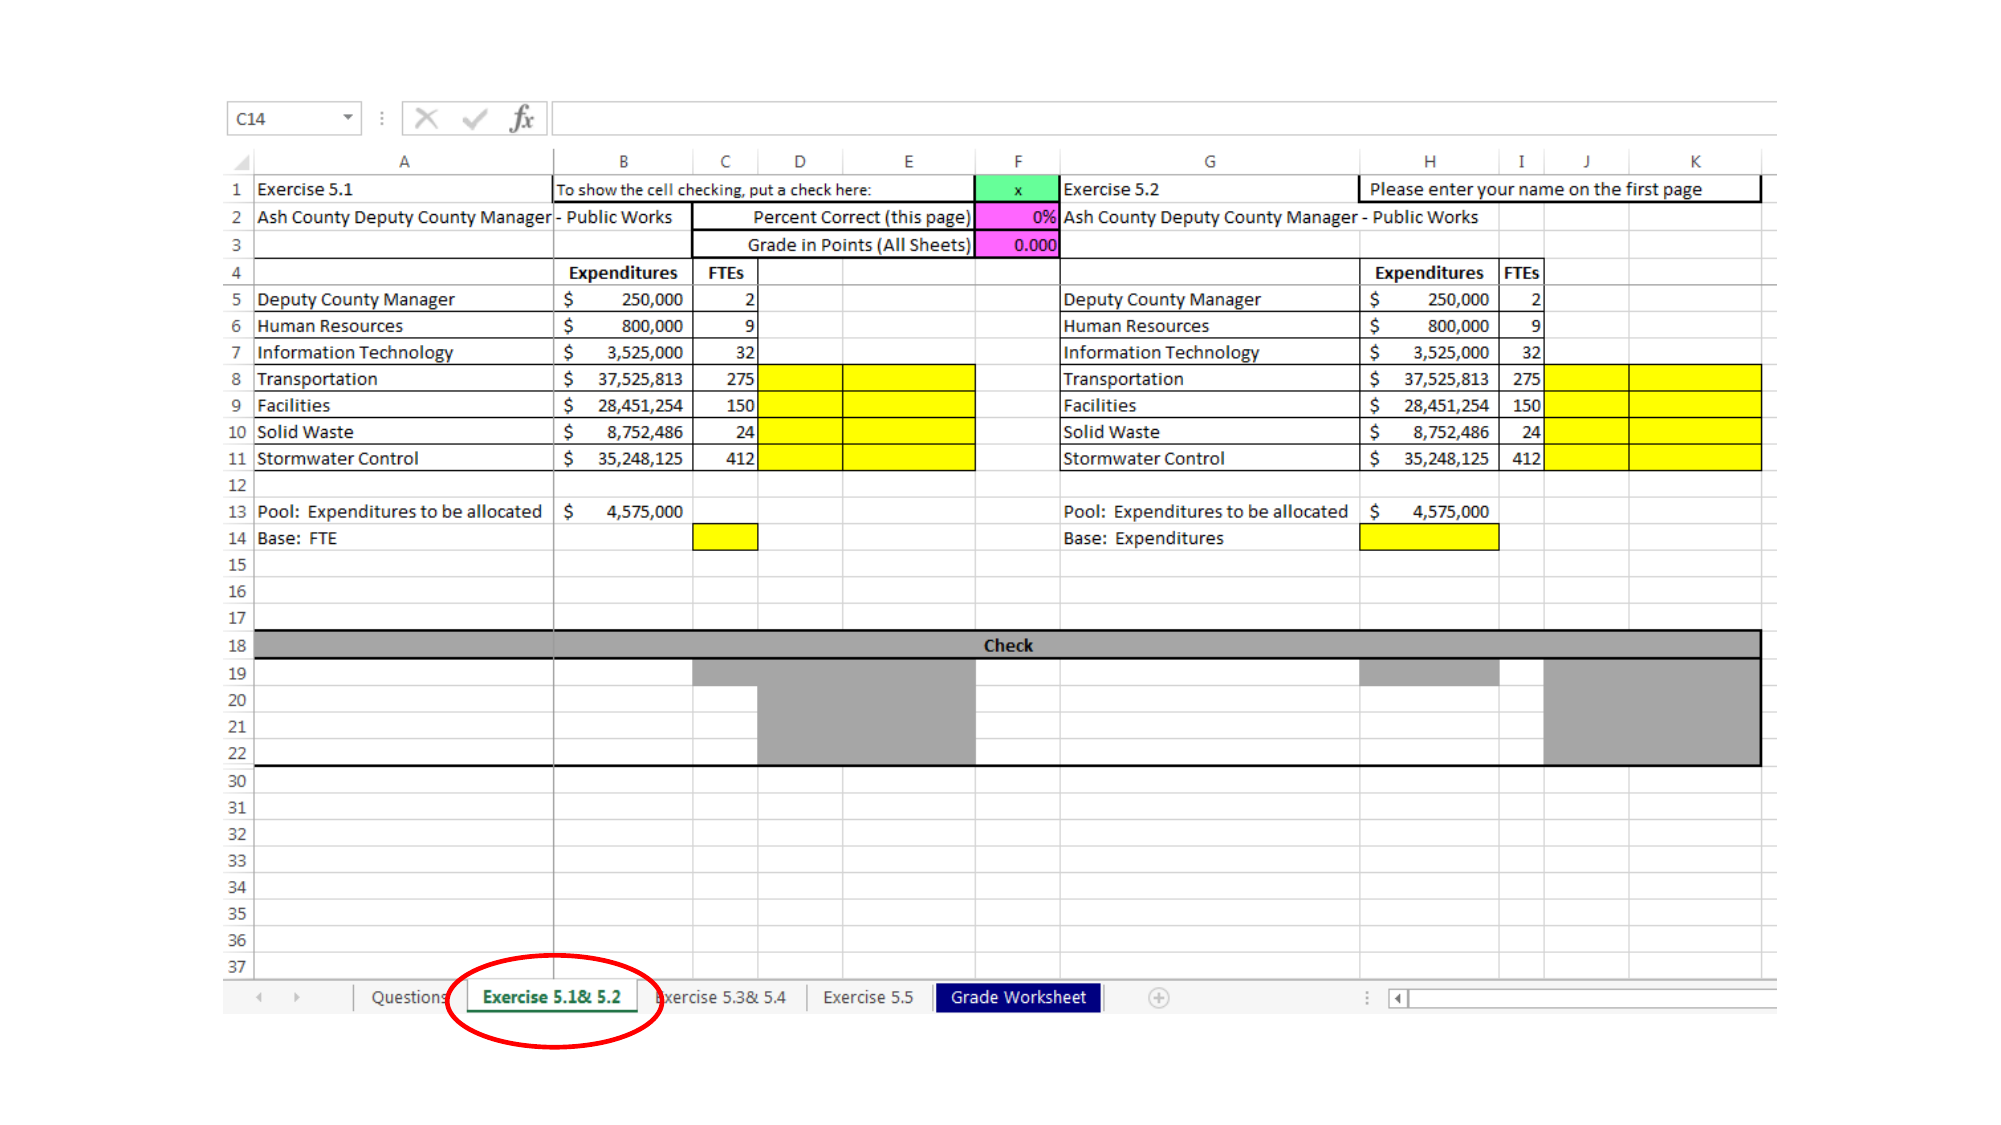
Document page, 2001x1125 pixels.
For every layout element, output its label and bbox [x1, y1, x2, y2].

list [223, 88, 1777, 1014]
text_box [450, 1014, 660, 1049]
